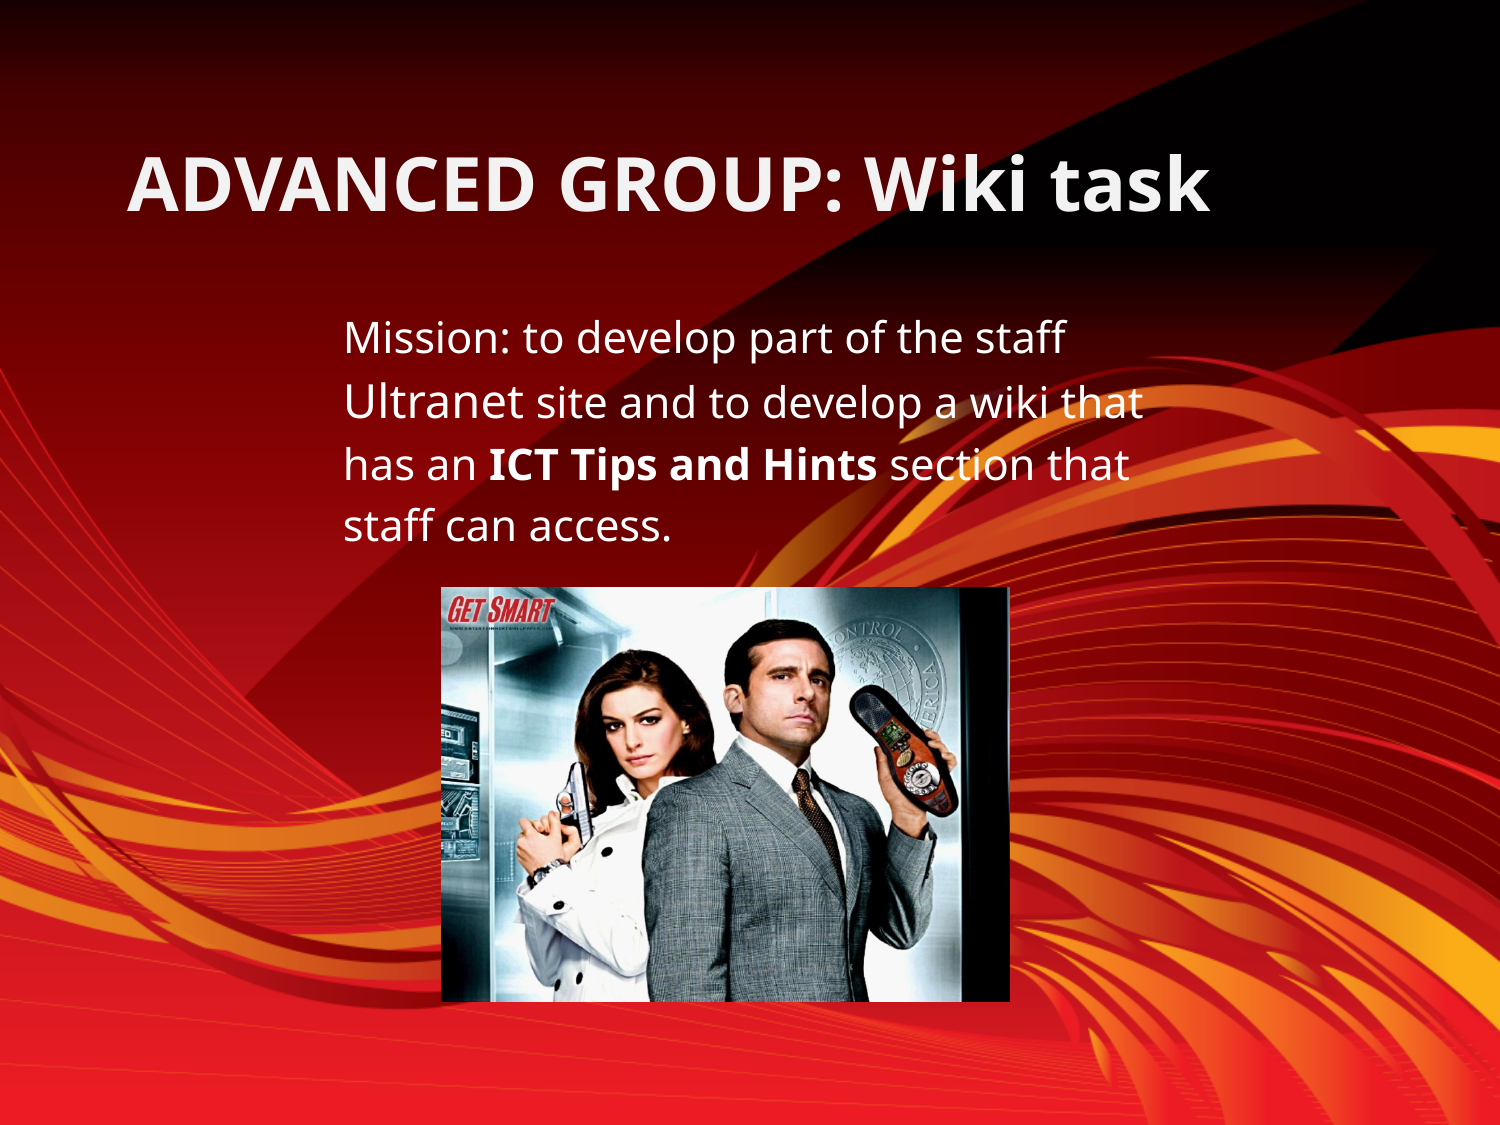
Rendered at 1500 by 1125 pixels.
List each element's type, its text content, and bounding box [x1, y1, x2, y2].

picture [0, 0, 1500, 1125]
title ADVANCED GROUP: Wiki task [112, 61, 1388, 303]
subtitle Mission: to develop part of the staff Ultranet site and to develop a wiki that has an ICT Tips and Hints section that staff can access. [327, 303, 1294, 558]
